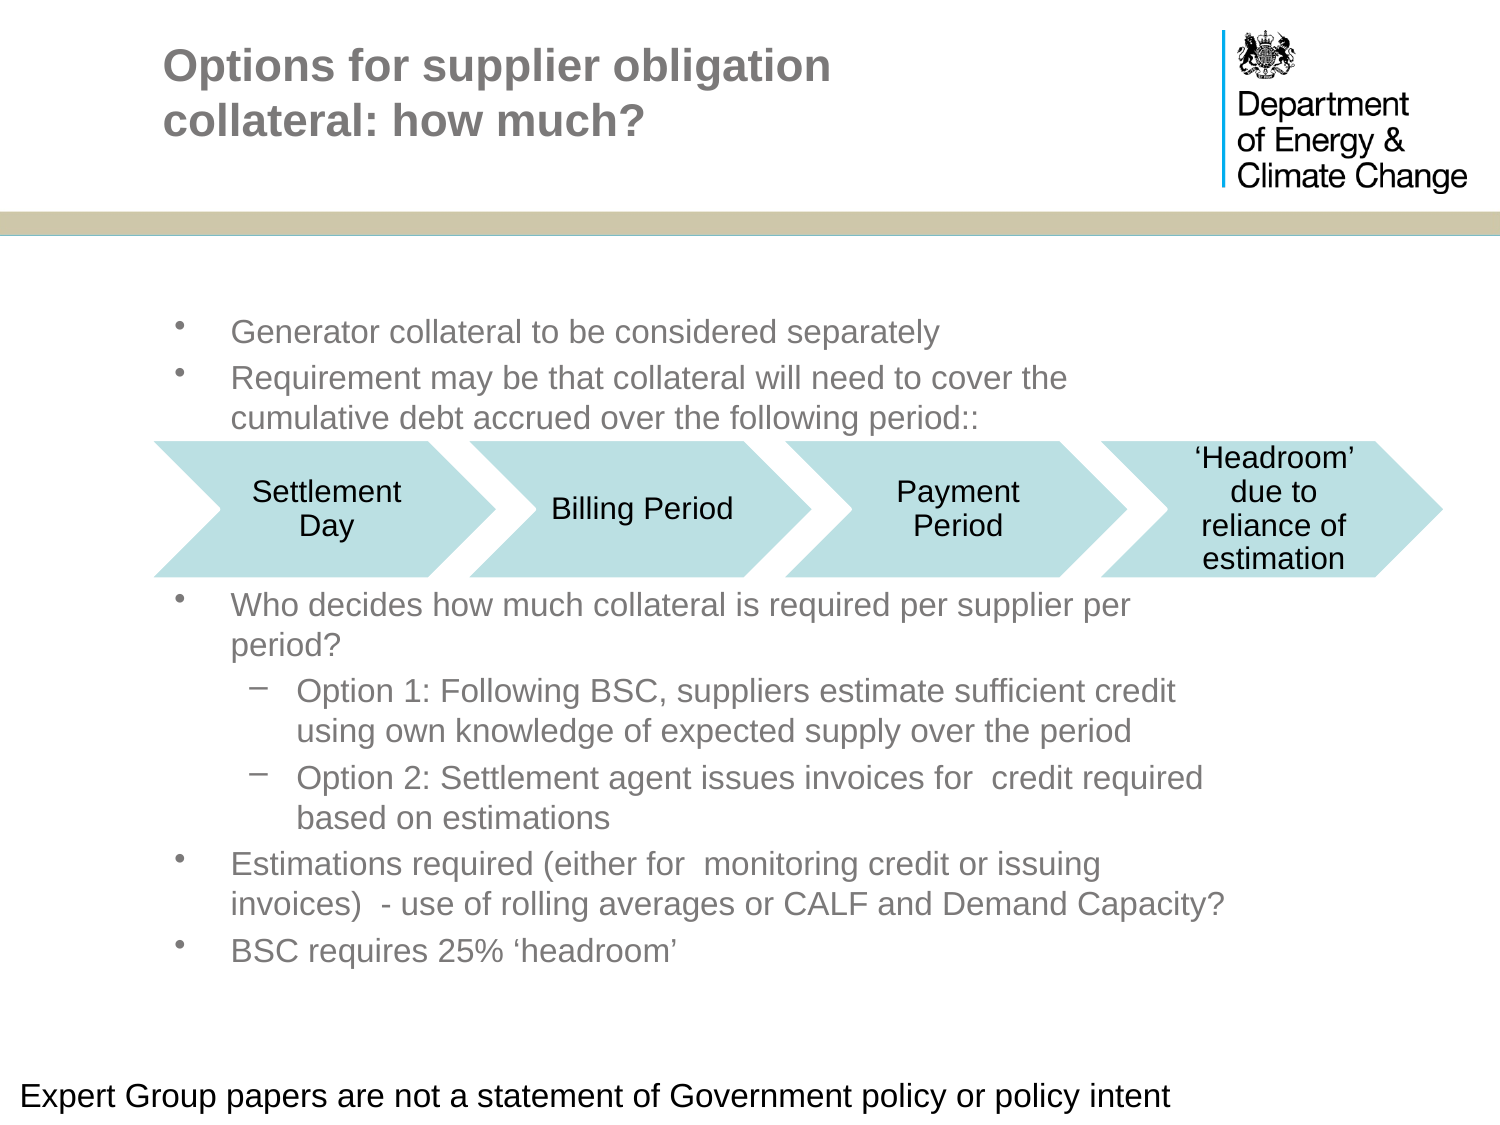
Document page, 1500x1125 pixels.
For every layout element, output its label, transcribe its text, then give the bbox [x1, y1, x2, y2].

picture [0, 208, 1500, 236]
title Options for supplier obligation collateral: how much? [147, 27, 1034, 112]
list Generator collateral to be considered separately Requirement may be that collateral will need to cover the cumulative debt accrued over the following period:: Who decides how much collateral is required per supplier per period? Option 1: Following BSC, suppliers estimate sufficient credit using own knowledge of expected supply over the period Option 2: Settlement agent issues invoices for credit required based on estimations Estimations required (either for monitoring credit or issuing invoices) - use of rolling averages or CALF and Demand Capacity? BSC requires 25% ‘headroom’ [159, 642, 1246, 1067]
text_box Expert Group papers are not a statement of Government policy or policy intent [4, 1067, 1500, 1122]
list Generator collateral to be considered separately Requirement may be that collateral will need to cover the cumulative debt accrued over the following period:: Who decides how much collateral is required per supplier per period? Option 1: Following BSC, suppliers estimate sufficient credit using own knowledge of expected supply over the period Option 2: Settlement agent issues invoices for credit required based on estimations Estimations required (either for monitoring credit or issuing invoices) - use of rolling averages or CALF and Demand Capacity? BSC requires 25% ‘headroom’ [159, 302, 1246, 383]
picture [1222, 30, 1467, 194]
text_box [147, 385, 1448, 634]
